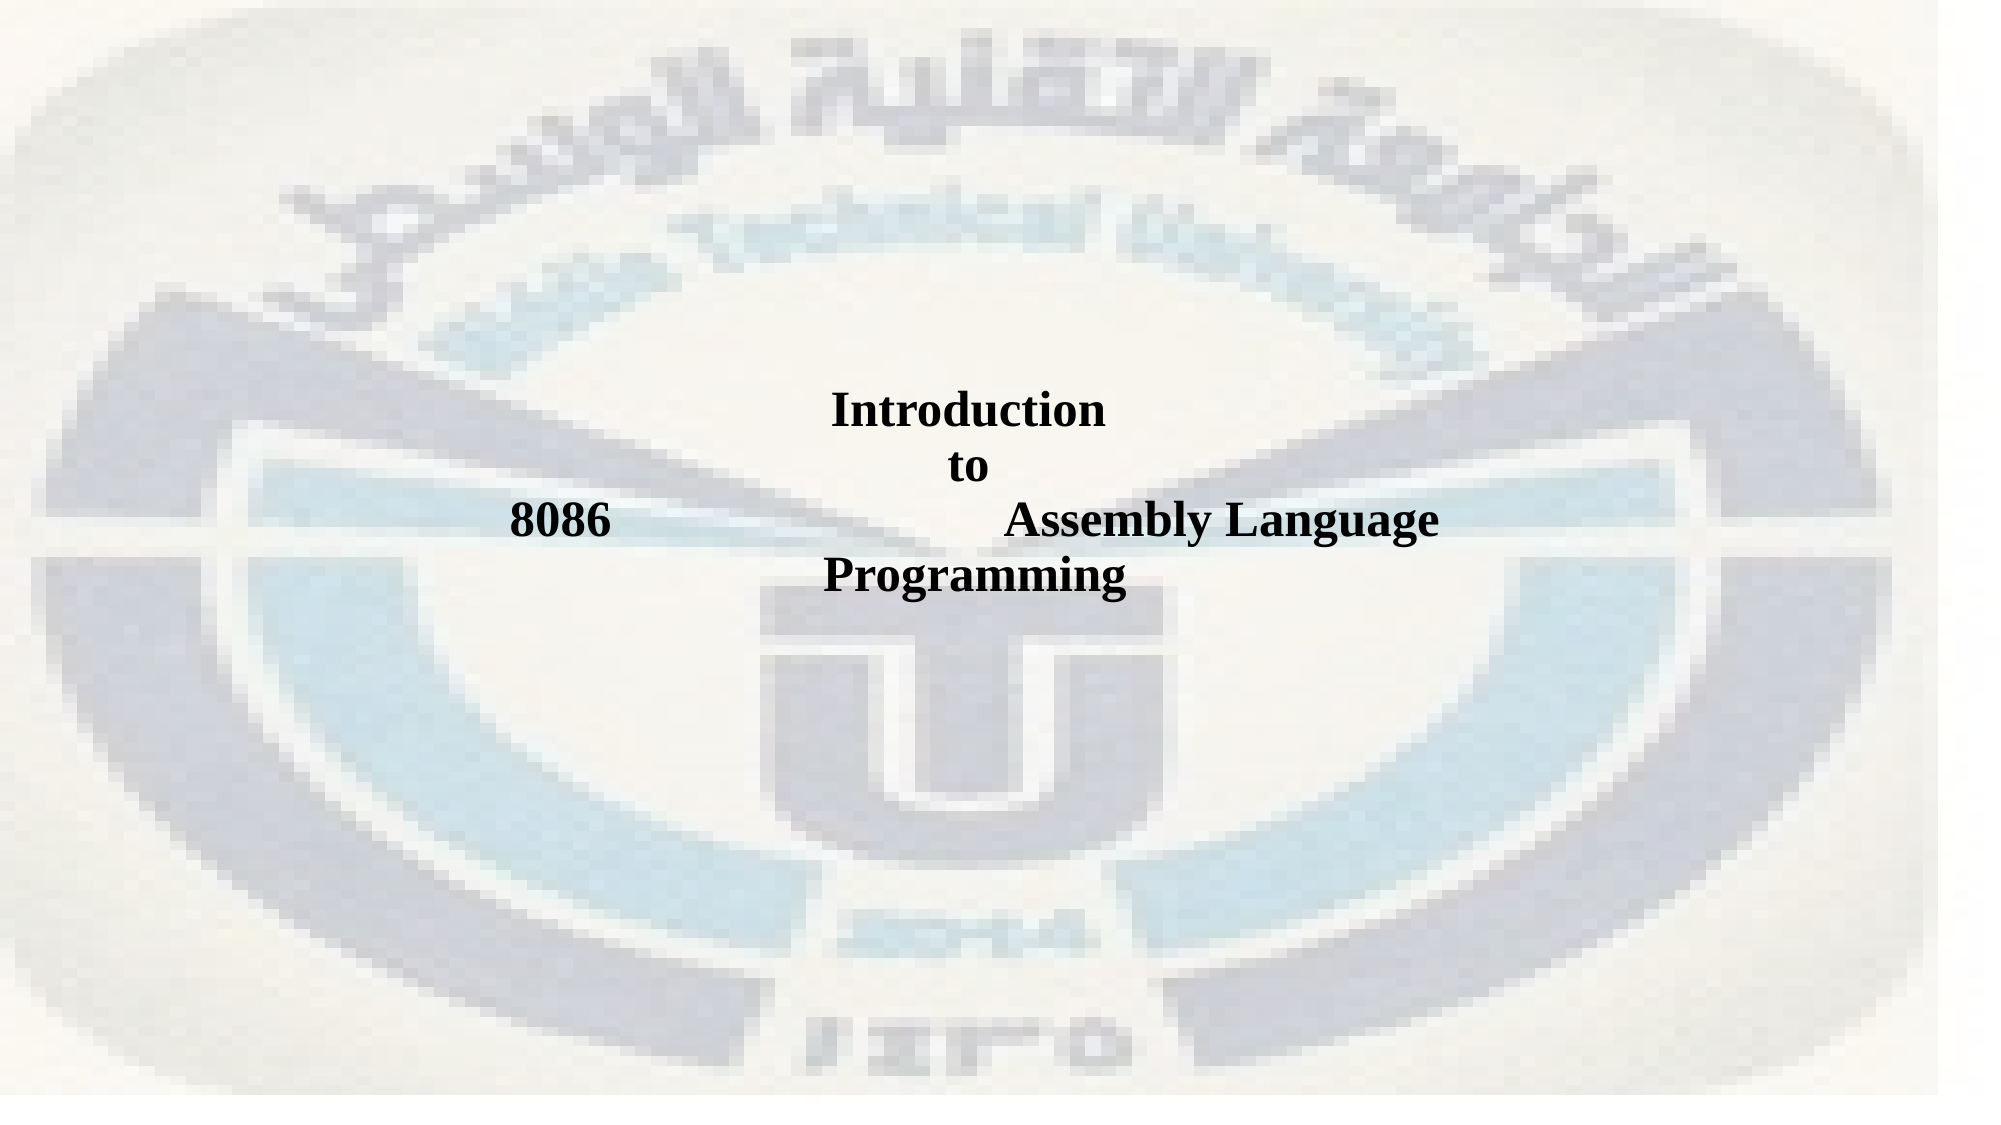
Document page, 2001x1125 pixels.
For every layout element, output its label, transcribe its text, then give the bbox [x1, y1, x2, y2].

title Introduction to 8086 Assembly Language Programming [133, 375, 1817, 610]
text_box Label Operator Operand[s] ;Comment INIT: mov ax, bx ; Copy contents of bx into ax Label - INIT: Operator - mov Operands - ax and bx Comment - alphanumeric string between ; and \n Not case sensitive Unlike other assemblers, destination operand is first mov is the mnemonic that the assembler translates into an opcode [0, 0, 2000, 1125]
